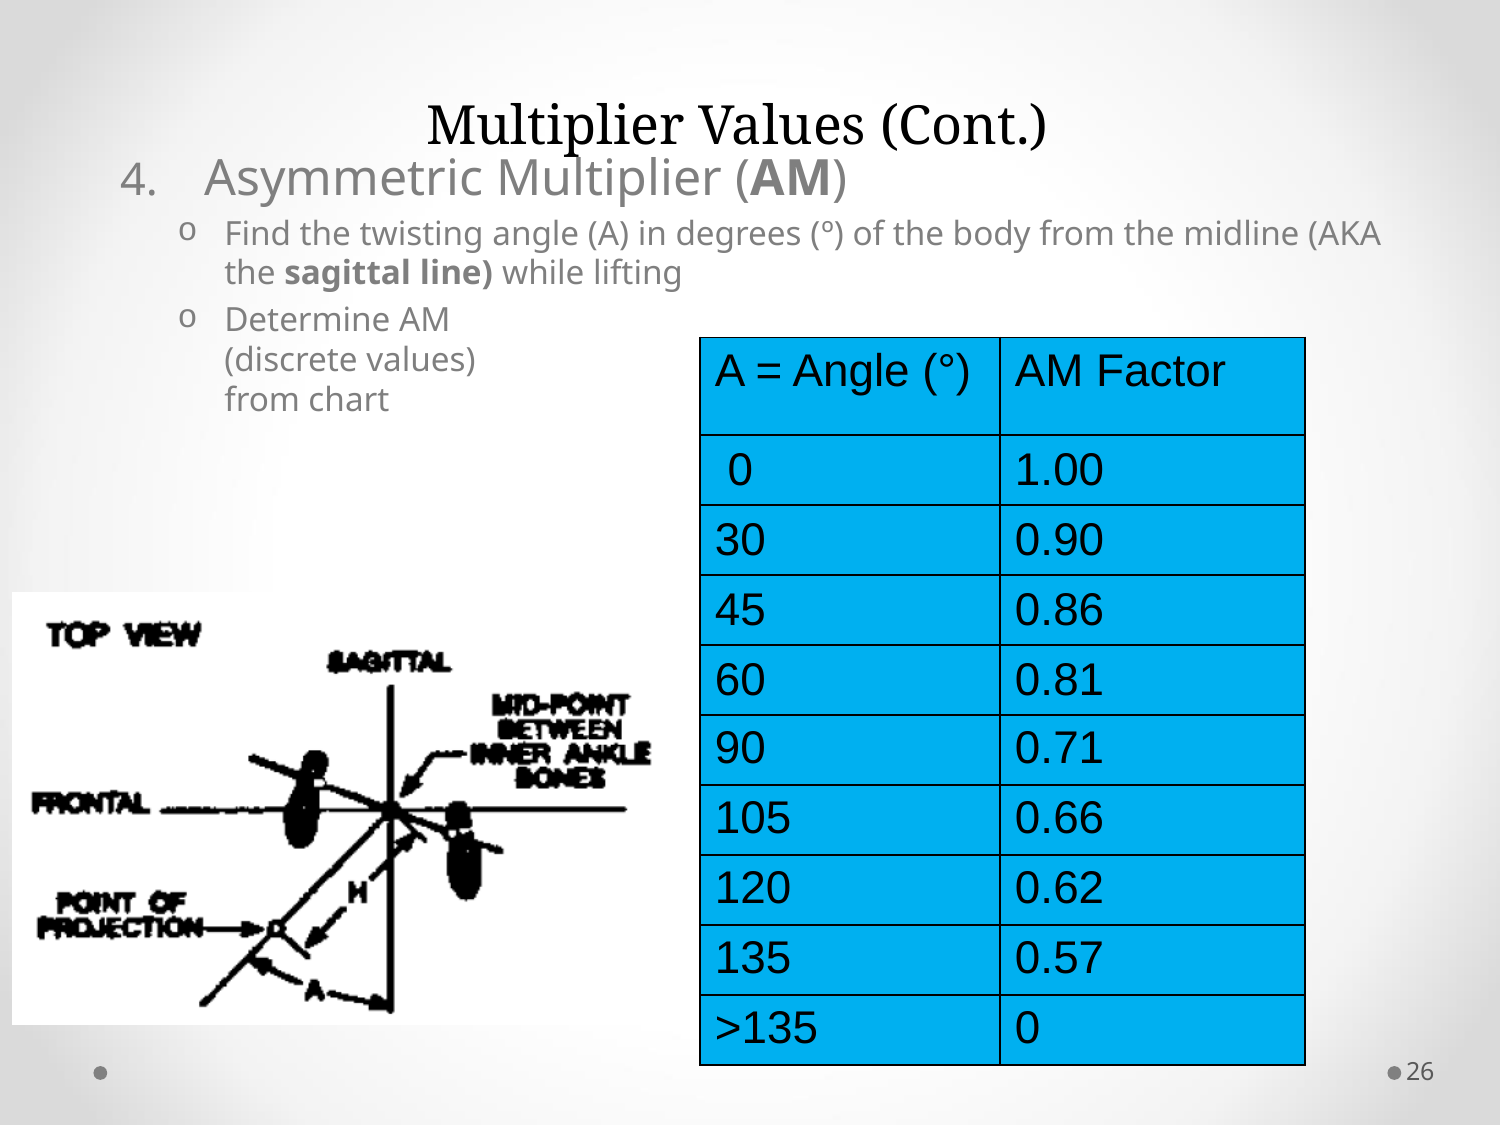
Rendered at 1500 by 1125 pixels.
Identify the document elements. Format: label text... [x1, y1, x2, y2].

table_cell 0.66 [1001, 786, 1304, 854]
table_cell 0.90 [1001, 506, 1304, 574]
table_header A = Angle (°) [701, 338, 999, 434]
slide_number 26 [1401, 1042, 1494, 1103]
table_cell 90 [701, 716, 999, 784]
table_cell 1.00 [1001, 436, 1304, 504]
table_cell 45 [701, 576, 999, 644]
table_header AM Factor [1001, 338, 1304, 434]
table_cell 0 [701, 436, 999, 504]
table_cell 0 [1001, 996, 1304, 1064]
table_cell 120 [701, 856, 999, 924]
table_cell 0.81 [1001, 646, 1304, 714]
table_cell 0.71 [1001, 716, 1304, 784]
title Multiplier Values (Cont.) [62, 62, 1413, 163]
table_cell 60 [701, 646, 999, 714]
table_cell 0.62 [1001, 856, 1304, 924]
list Asymmetric Multiplier (AM) Find the twisting angle (A) in degrees (º) of the body from the midline (AKA the sagittal line) while lifting Determine AM (discrete values) from chart [87, 137, 1438, 1113]
table_cell 30 [701, 506, 999, 574]
table_cell 0.86 [1001, 576, 1304, 644]
table_cell >135 [701, 996, 999, 1064]
table_cell 105 [701, 786, 999, 854]
table_cell 135 [701, 926, 999, 994]
table_cell 0.57 [1001, 926, 1304, 994]
picture [0, 0, 1500, 1125]
